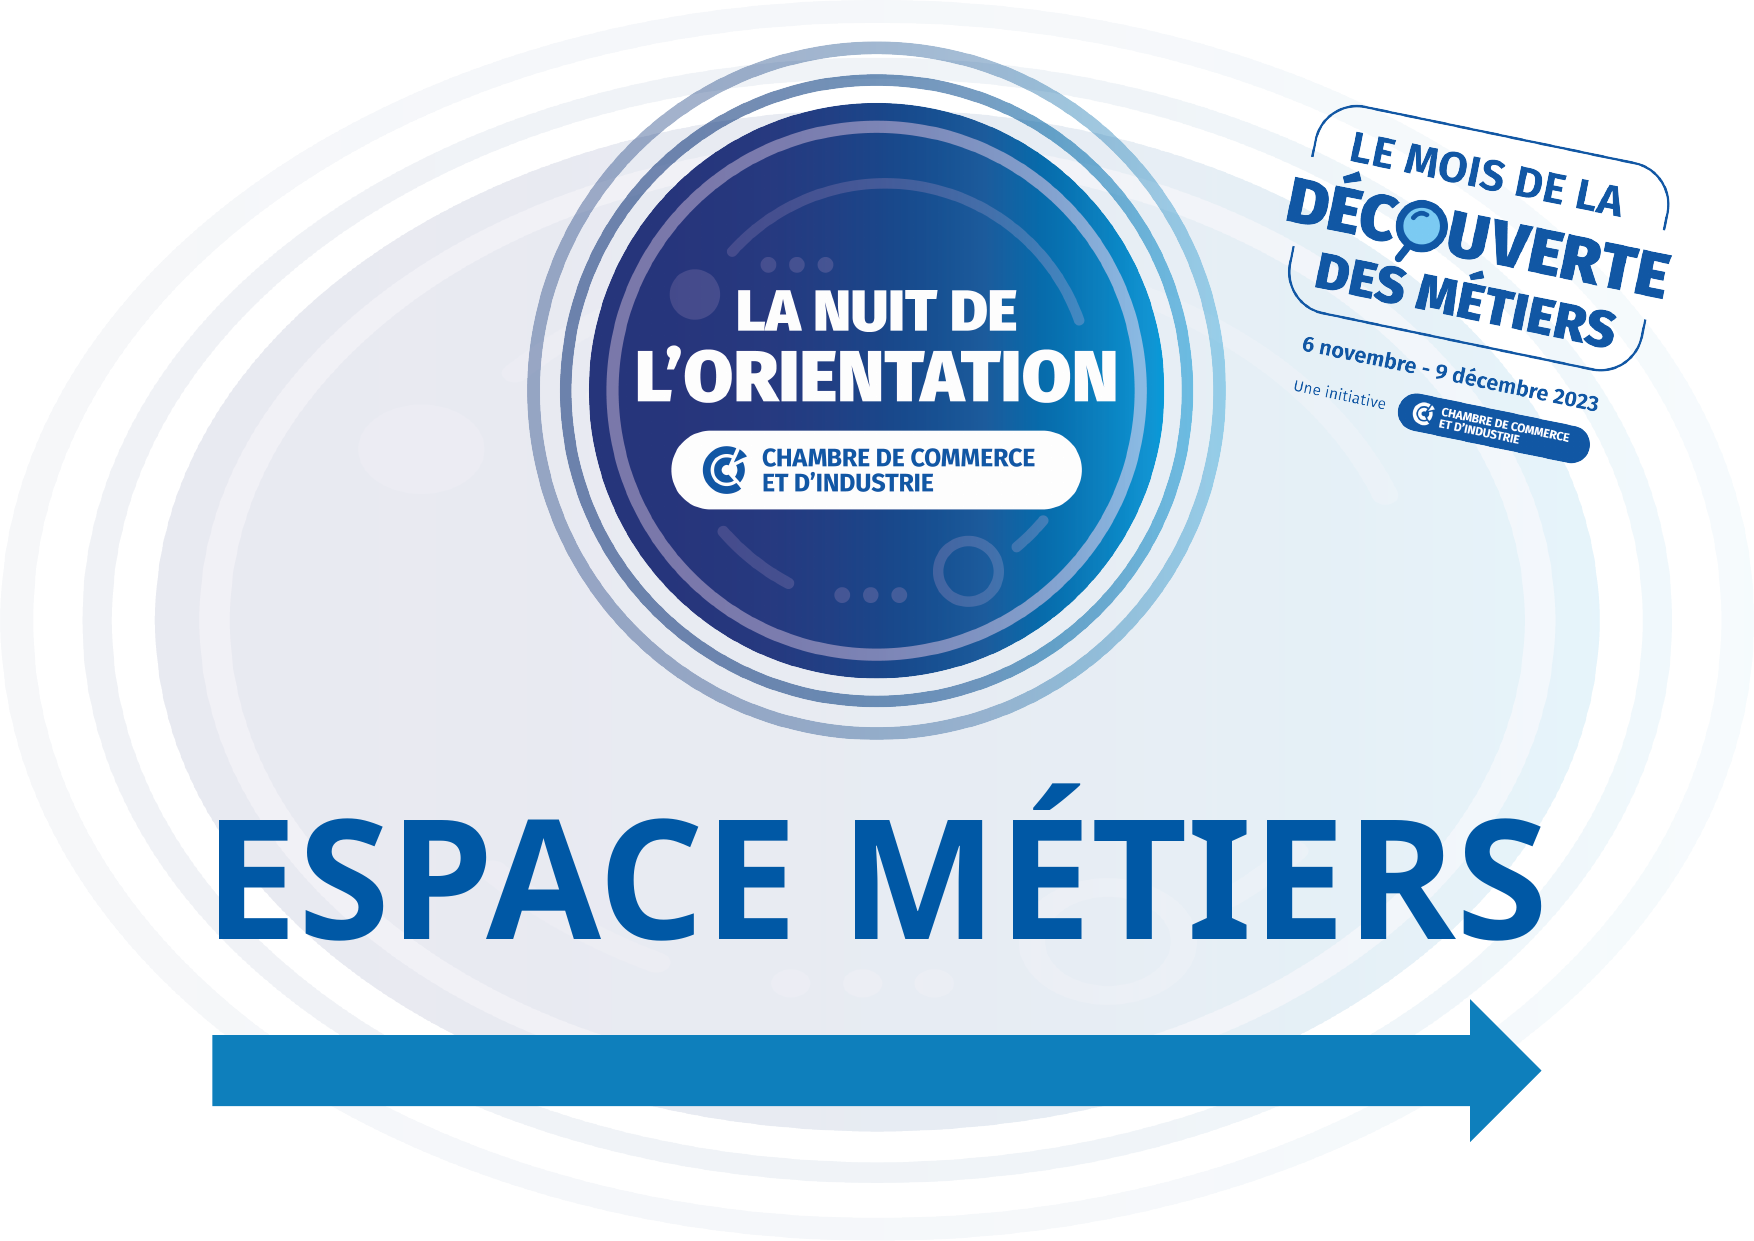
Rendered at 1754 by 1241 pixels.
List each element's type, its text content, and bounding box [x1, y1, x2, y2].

picture [1250, 95, 1688, 474]
picture [527, 41, 1227, 740]
text_box [211, 996, 1543, 1145]
text_box ESPACE MÉTIERS [168, 765, 1586, 981]
